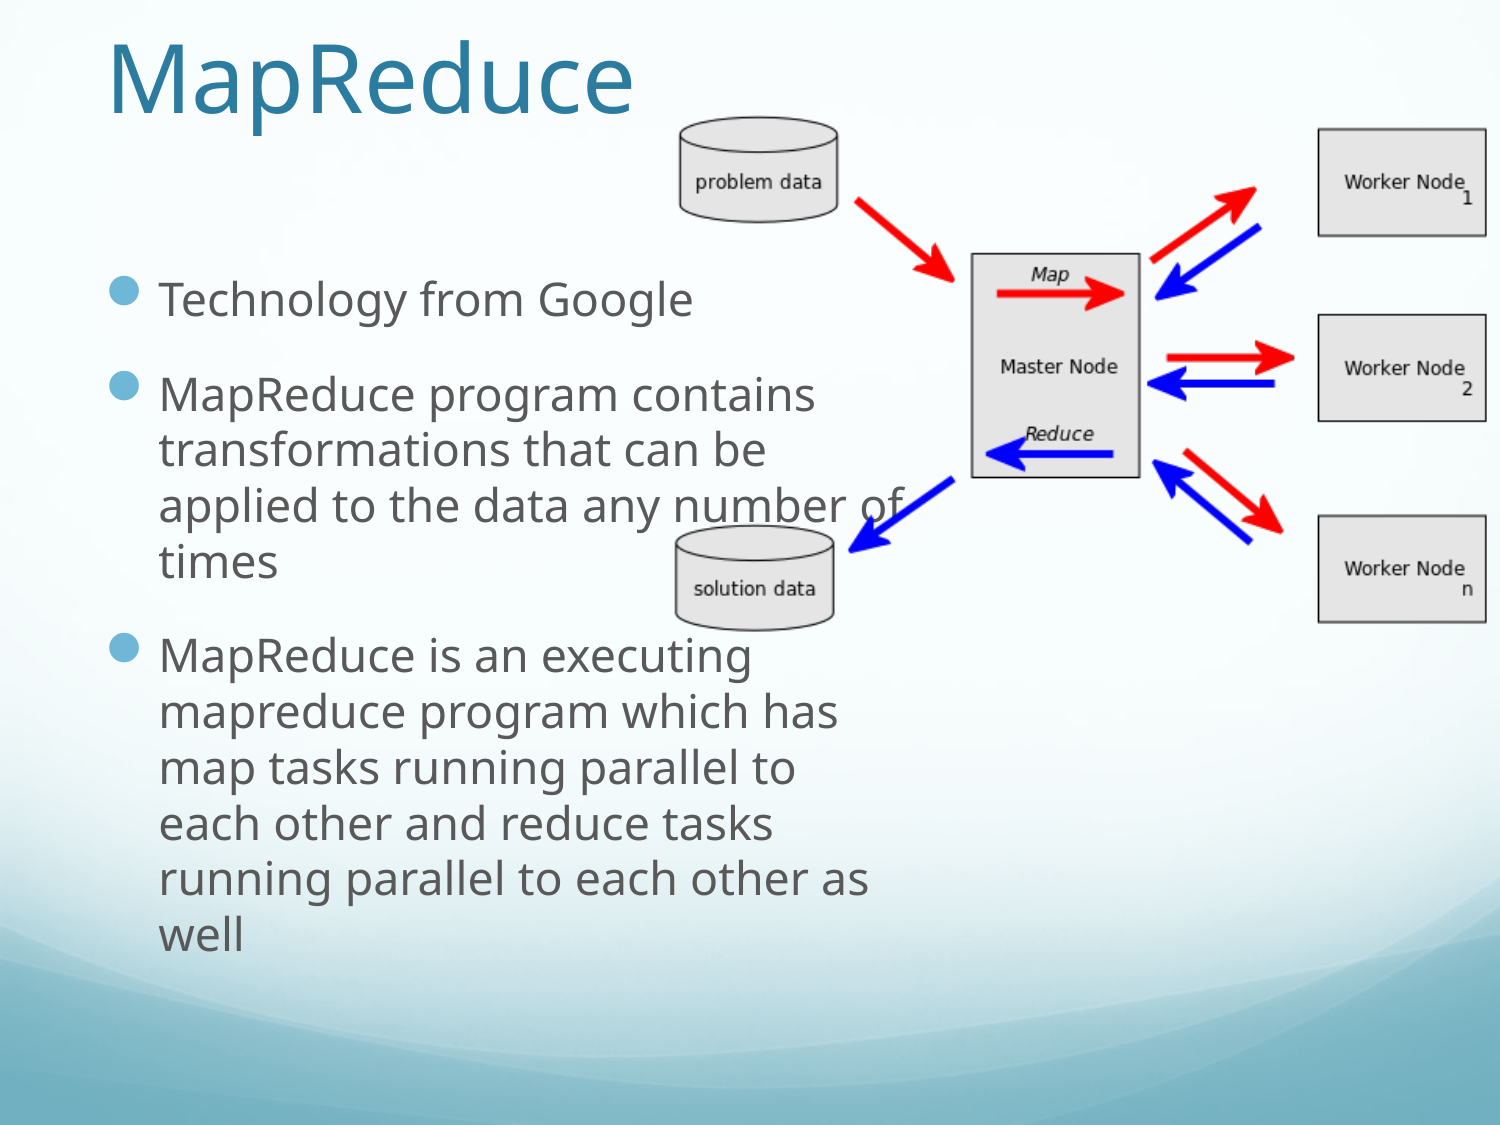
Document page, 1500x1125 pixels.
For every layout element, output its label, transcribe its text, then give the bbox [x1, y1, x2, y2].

title MapReduce [90, 17, 619, 140]
picture [622, 17, 1500, 769]
list Technology from Google MapReduce program contains transformations that can be applied to the data any number of times MapReduce is an executing mapreduce program which has map tasks running parallel to each other and reduce tasks running parallel to each other as well [90, 262, 927, 975]
